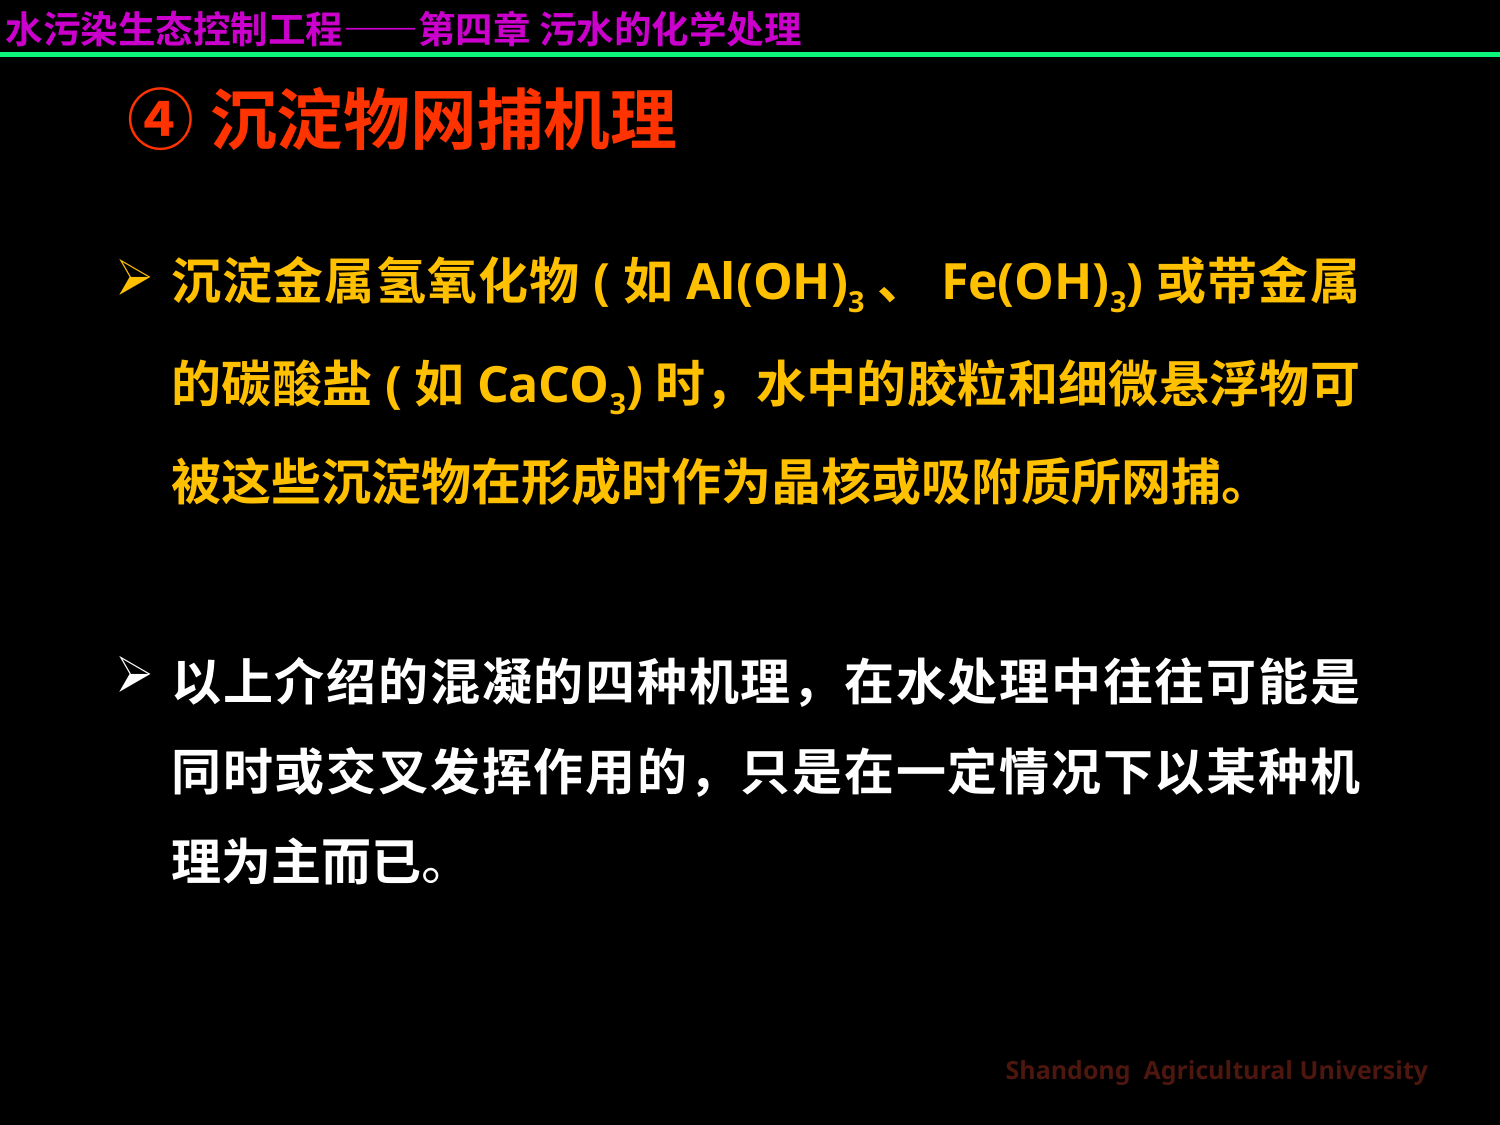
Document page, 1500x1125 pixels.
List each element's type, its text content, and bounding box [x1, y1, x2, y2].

title ④沉淀物网捕机理 [112, 62, 1388, 173]
list 沉淀金属氢氧化物(如Al(OH)3、Fe(OH)3)或带金属的碳酸盐(如CaCO3)时，水中的胶粒和细微悬浮物可被这些沉淀物在形成时作为晶核或吸附质所网捕。 以上介绍的混凝的四种机理，在水处理中往往可能是同时或交叉发挥作用的，只是在一定情况下以某种机理为主而已。 [100, 208, 1376, 946]
